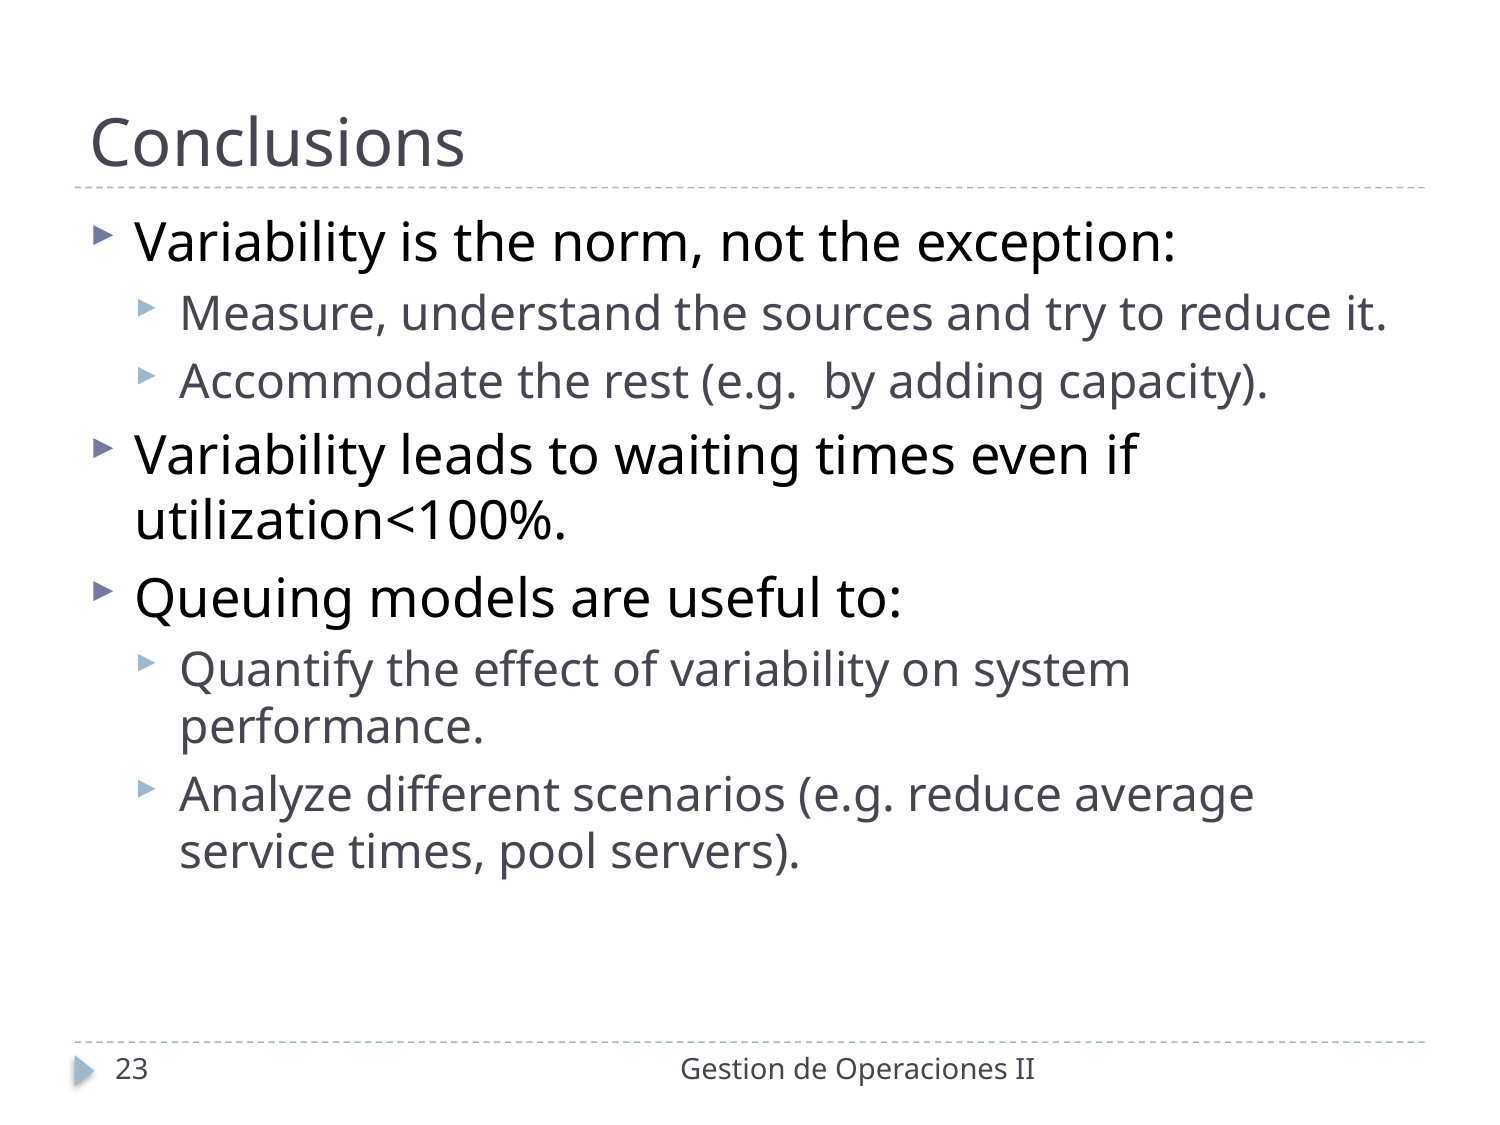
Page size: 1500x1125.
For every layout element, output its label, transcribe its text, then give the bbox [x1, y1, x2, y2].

slide_number 23 [100, 1042, 426, 1103]
list Variability is the norm, not the exception: Measure, understand the sources and try to reduce it. Accommodate the rest (e.g. by adding capacity). Variability leads to waiting times even if utilization<100%. Queuing models are useful to: Quantify the effect of variability on system performance. Analyze different scenarios (e.g. reduce average service times, pool servers). [75, 200, 1425, 1010]
title Conclusions [75, 24, 1425, 188]
footer Gestion de Operaciones II [475, 1042, 1051, 1103]
